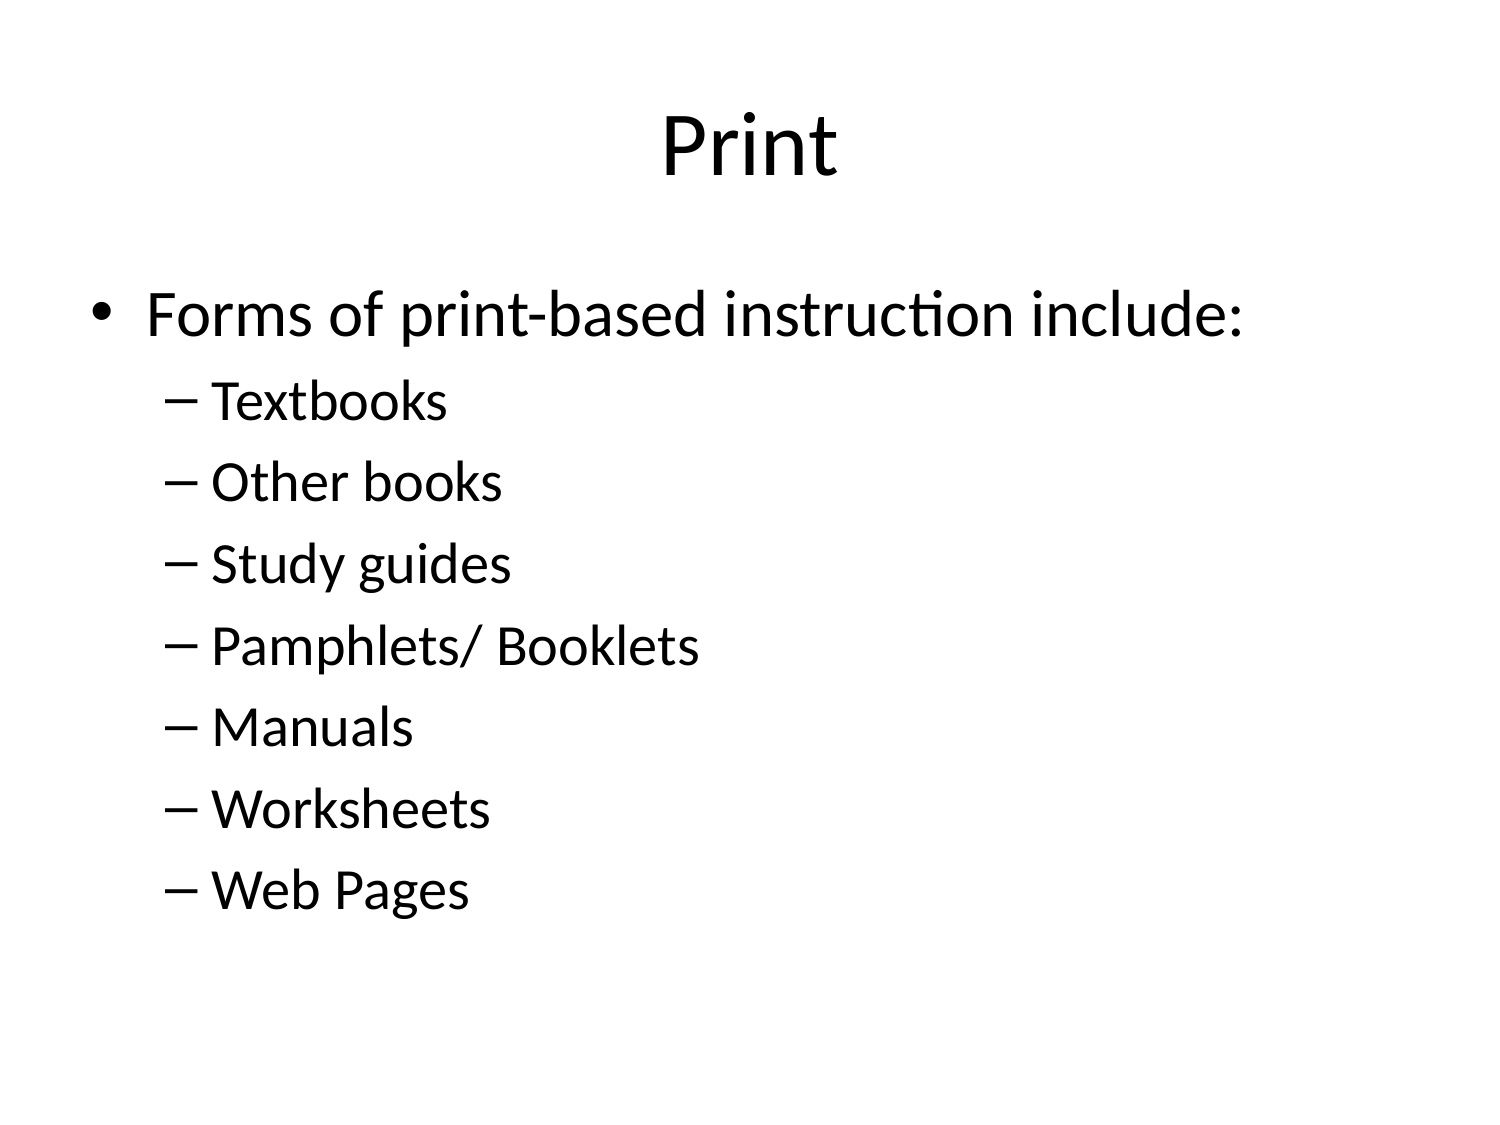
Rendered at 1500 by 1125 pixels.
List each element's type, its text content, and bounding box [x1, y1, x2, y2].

title Print [75, 45, 1425, 233]
list Forms of print-based instruction include: Textbooks Other books Study guides Pamphlets/ Booklets Manuals Worksheets Web Pages [75, 262, 1425, 1005]
